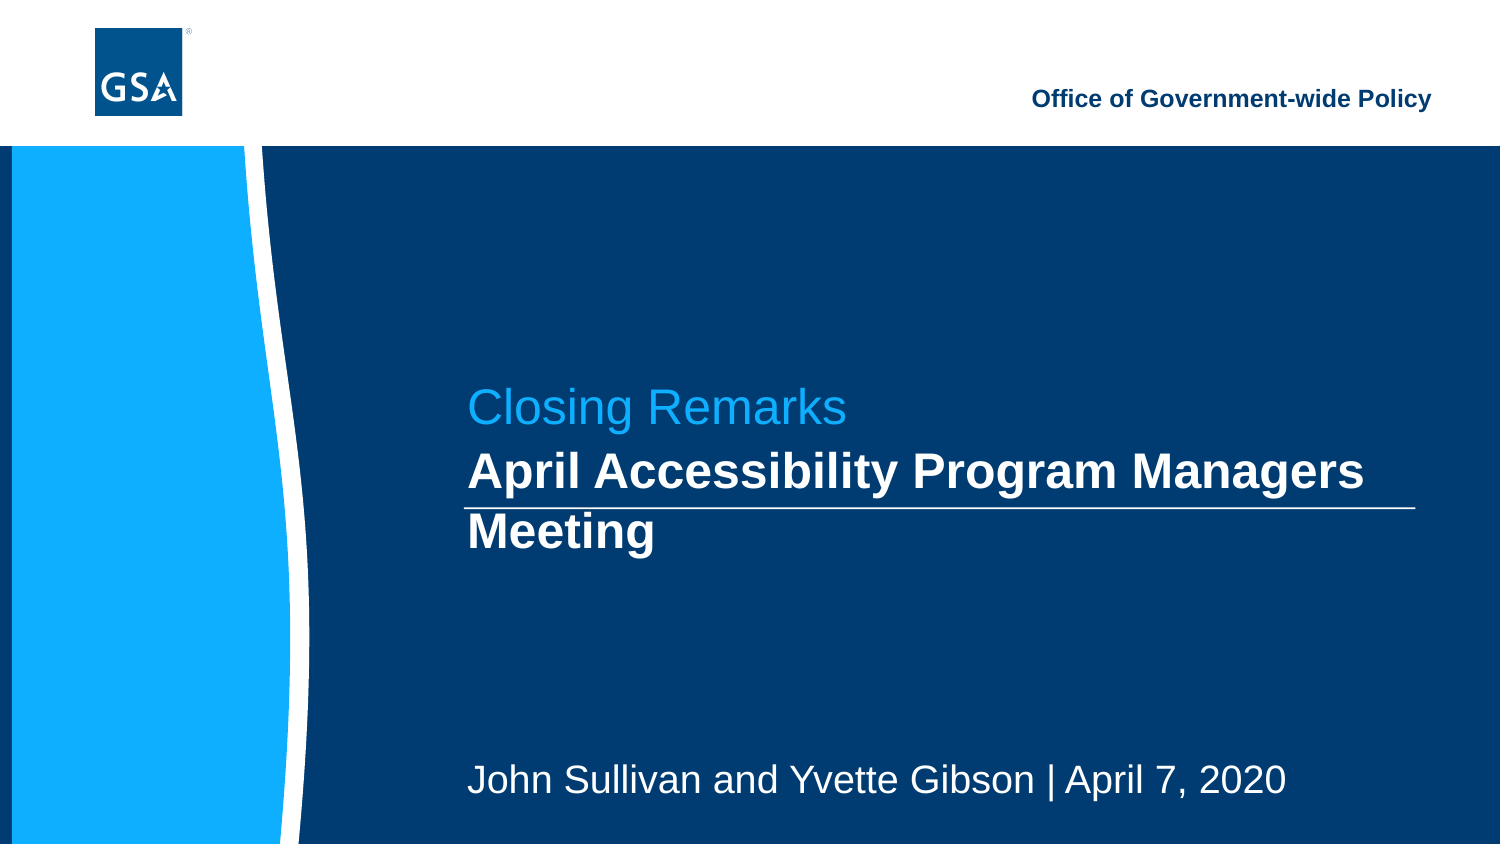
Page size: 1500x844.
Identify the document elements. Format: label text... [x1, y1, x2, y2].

title April Accessibility Program Managers Meeting [452, 423, 1410, 488]
title Closing Remarks [452, 257, 1410, 423]
picture [95, 28, 192, 116]
subtitle John Sullivan and Yvette Gibson | April 7, 2020 [452, 743, 1410, 817]
